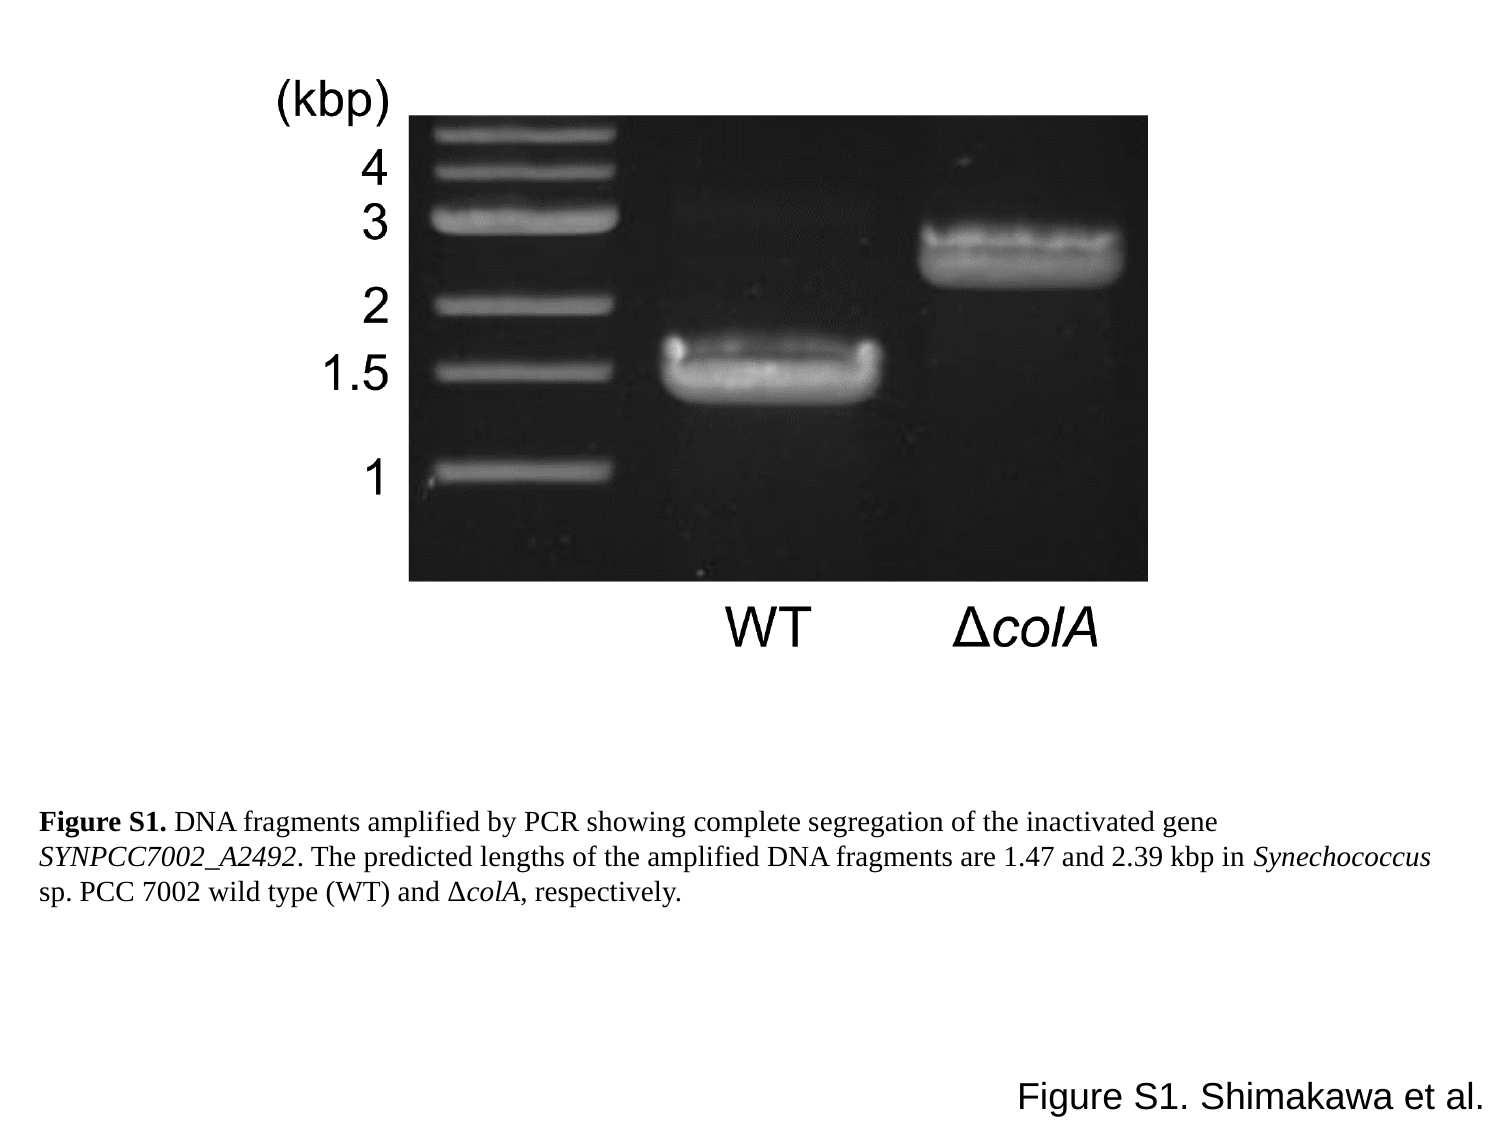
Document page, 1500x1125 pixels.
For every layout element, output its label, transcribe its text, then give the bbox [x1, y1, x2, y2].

text_box Figure S1. DNA fragments amplified by PCR showing complete segregation of the inactivated gene SYNPCC7002_A2492. The predicted lengths of the amplified DNA fragments are 1.47 and 2.39 kbp in Synechococcus sp. PCC 7002 wild type (WT) and ΔcolA, respectively. [24, 794, 1468, 915]
text_box Figure S1. Shimakawa et al. [745, 1064, 1500, 1125]
picture [278, 79, 1148, 647]
